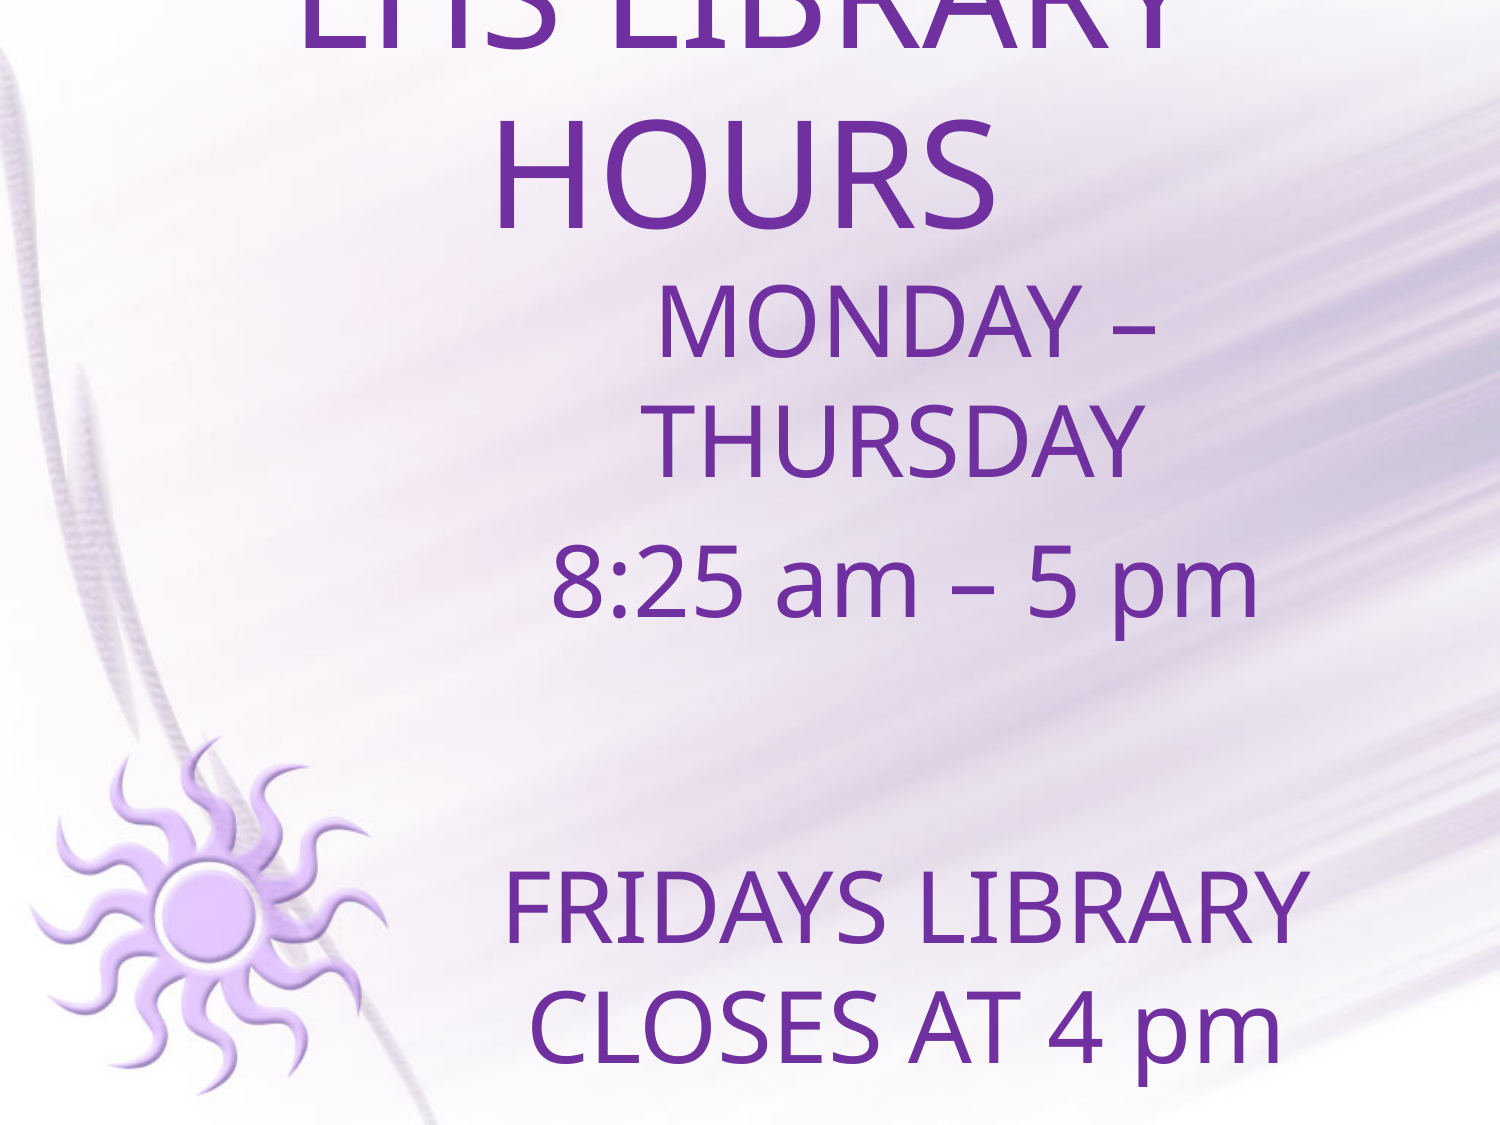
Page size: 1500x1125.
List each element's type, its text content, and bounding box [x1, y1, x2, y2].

picture [0, 0, 1500, 1125]
title LHS LIBRARY HOURS [37, 24, 1450, 267]
subtitle MONDAY – THURSDAY 8:25 am – 5 pm FRIDAYS LIBRARY CLOSES AT 4 pm [375, 249, 1438, 1013]
